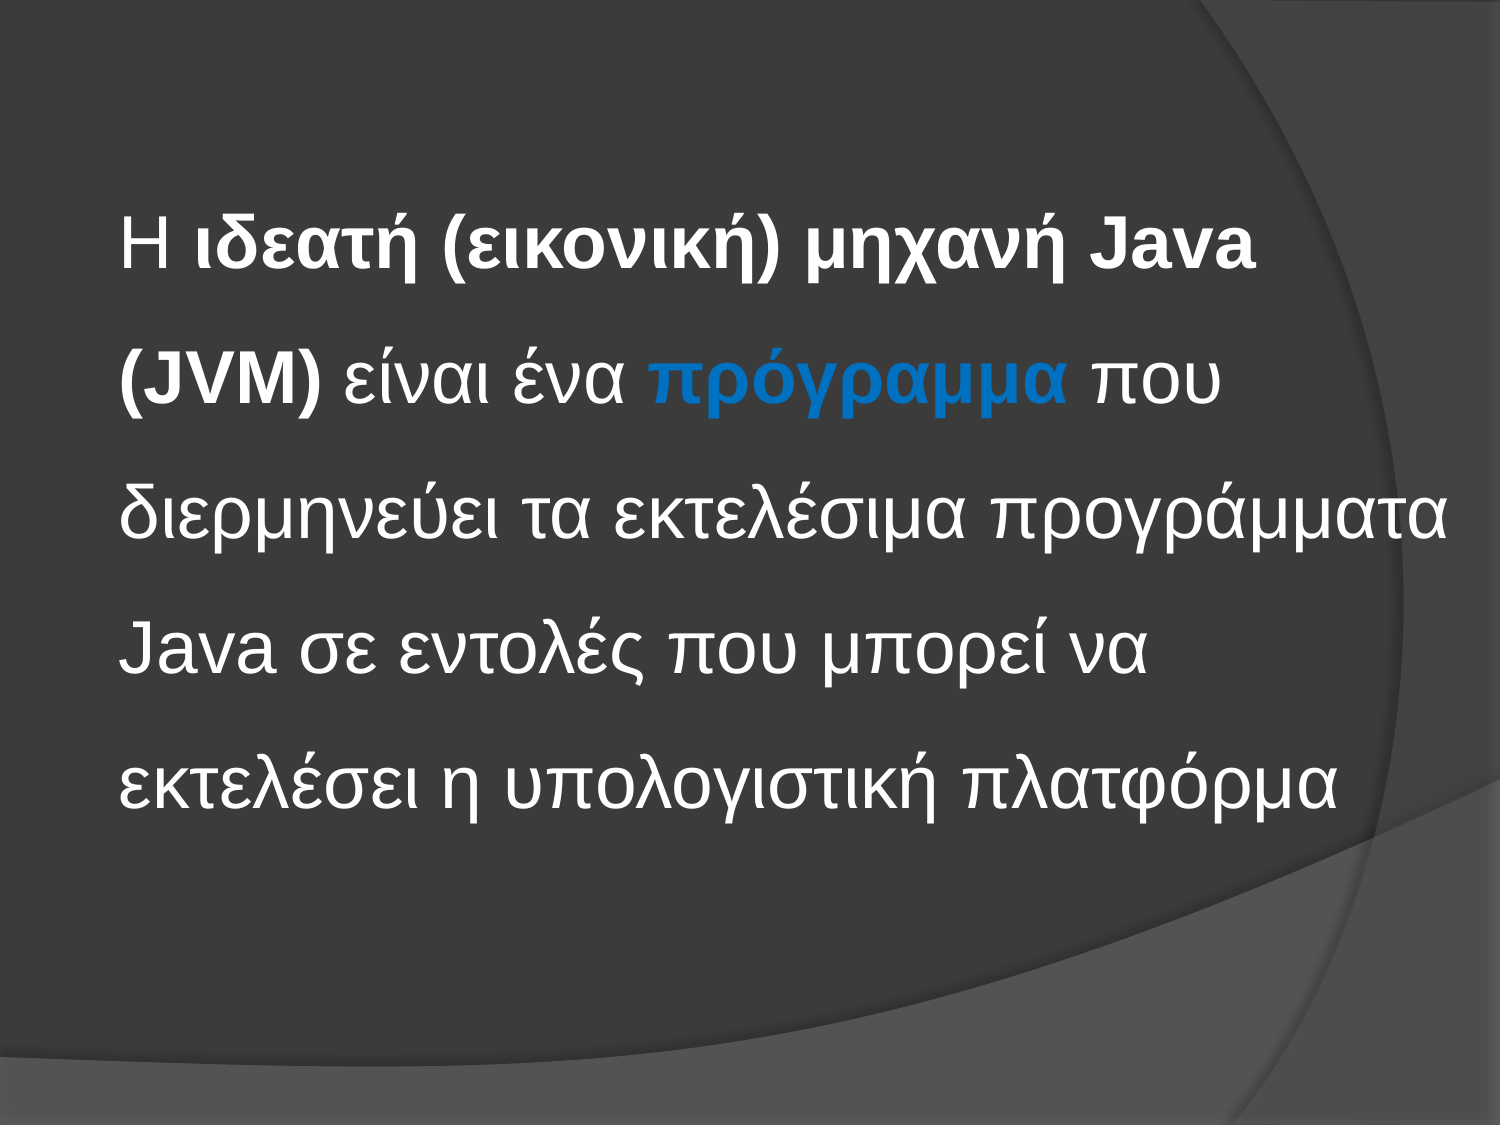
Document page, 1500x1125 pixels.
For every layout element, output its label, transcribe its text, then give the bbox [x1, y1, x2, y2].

list Η ιδεατή (εικονική) μηχανή Java (JVM) είναι ένα πρόγραμμα που διερμηνεύει τα εκτελέσιμα προγράμματα Java σε εντολές που μπορεί να εκτελέσει η υπολογιστική πλατφόρμα [34, 140, 1477, 985]
